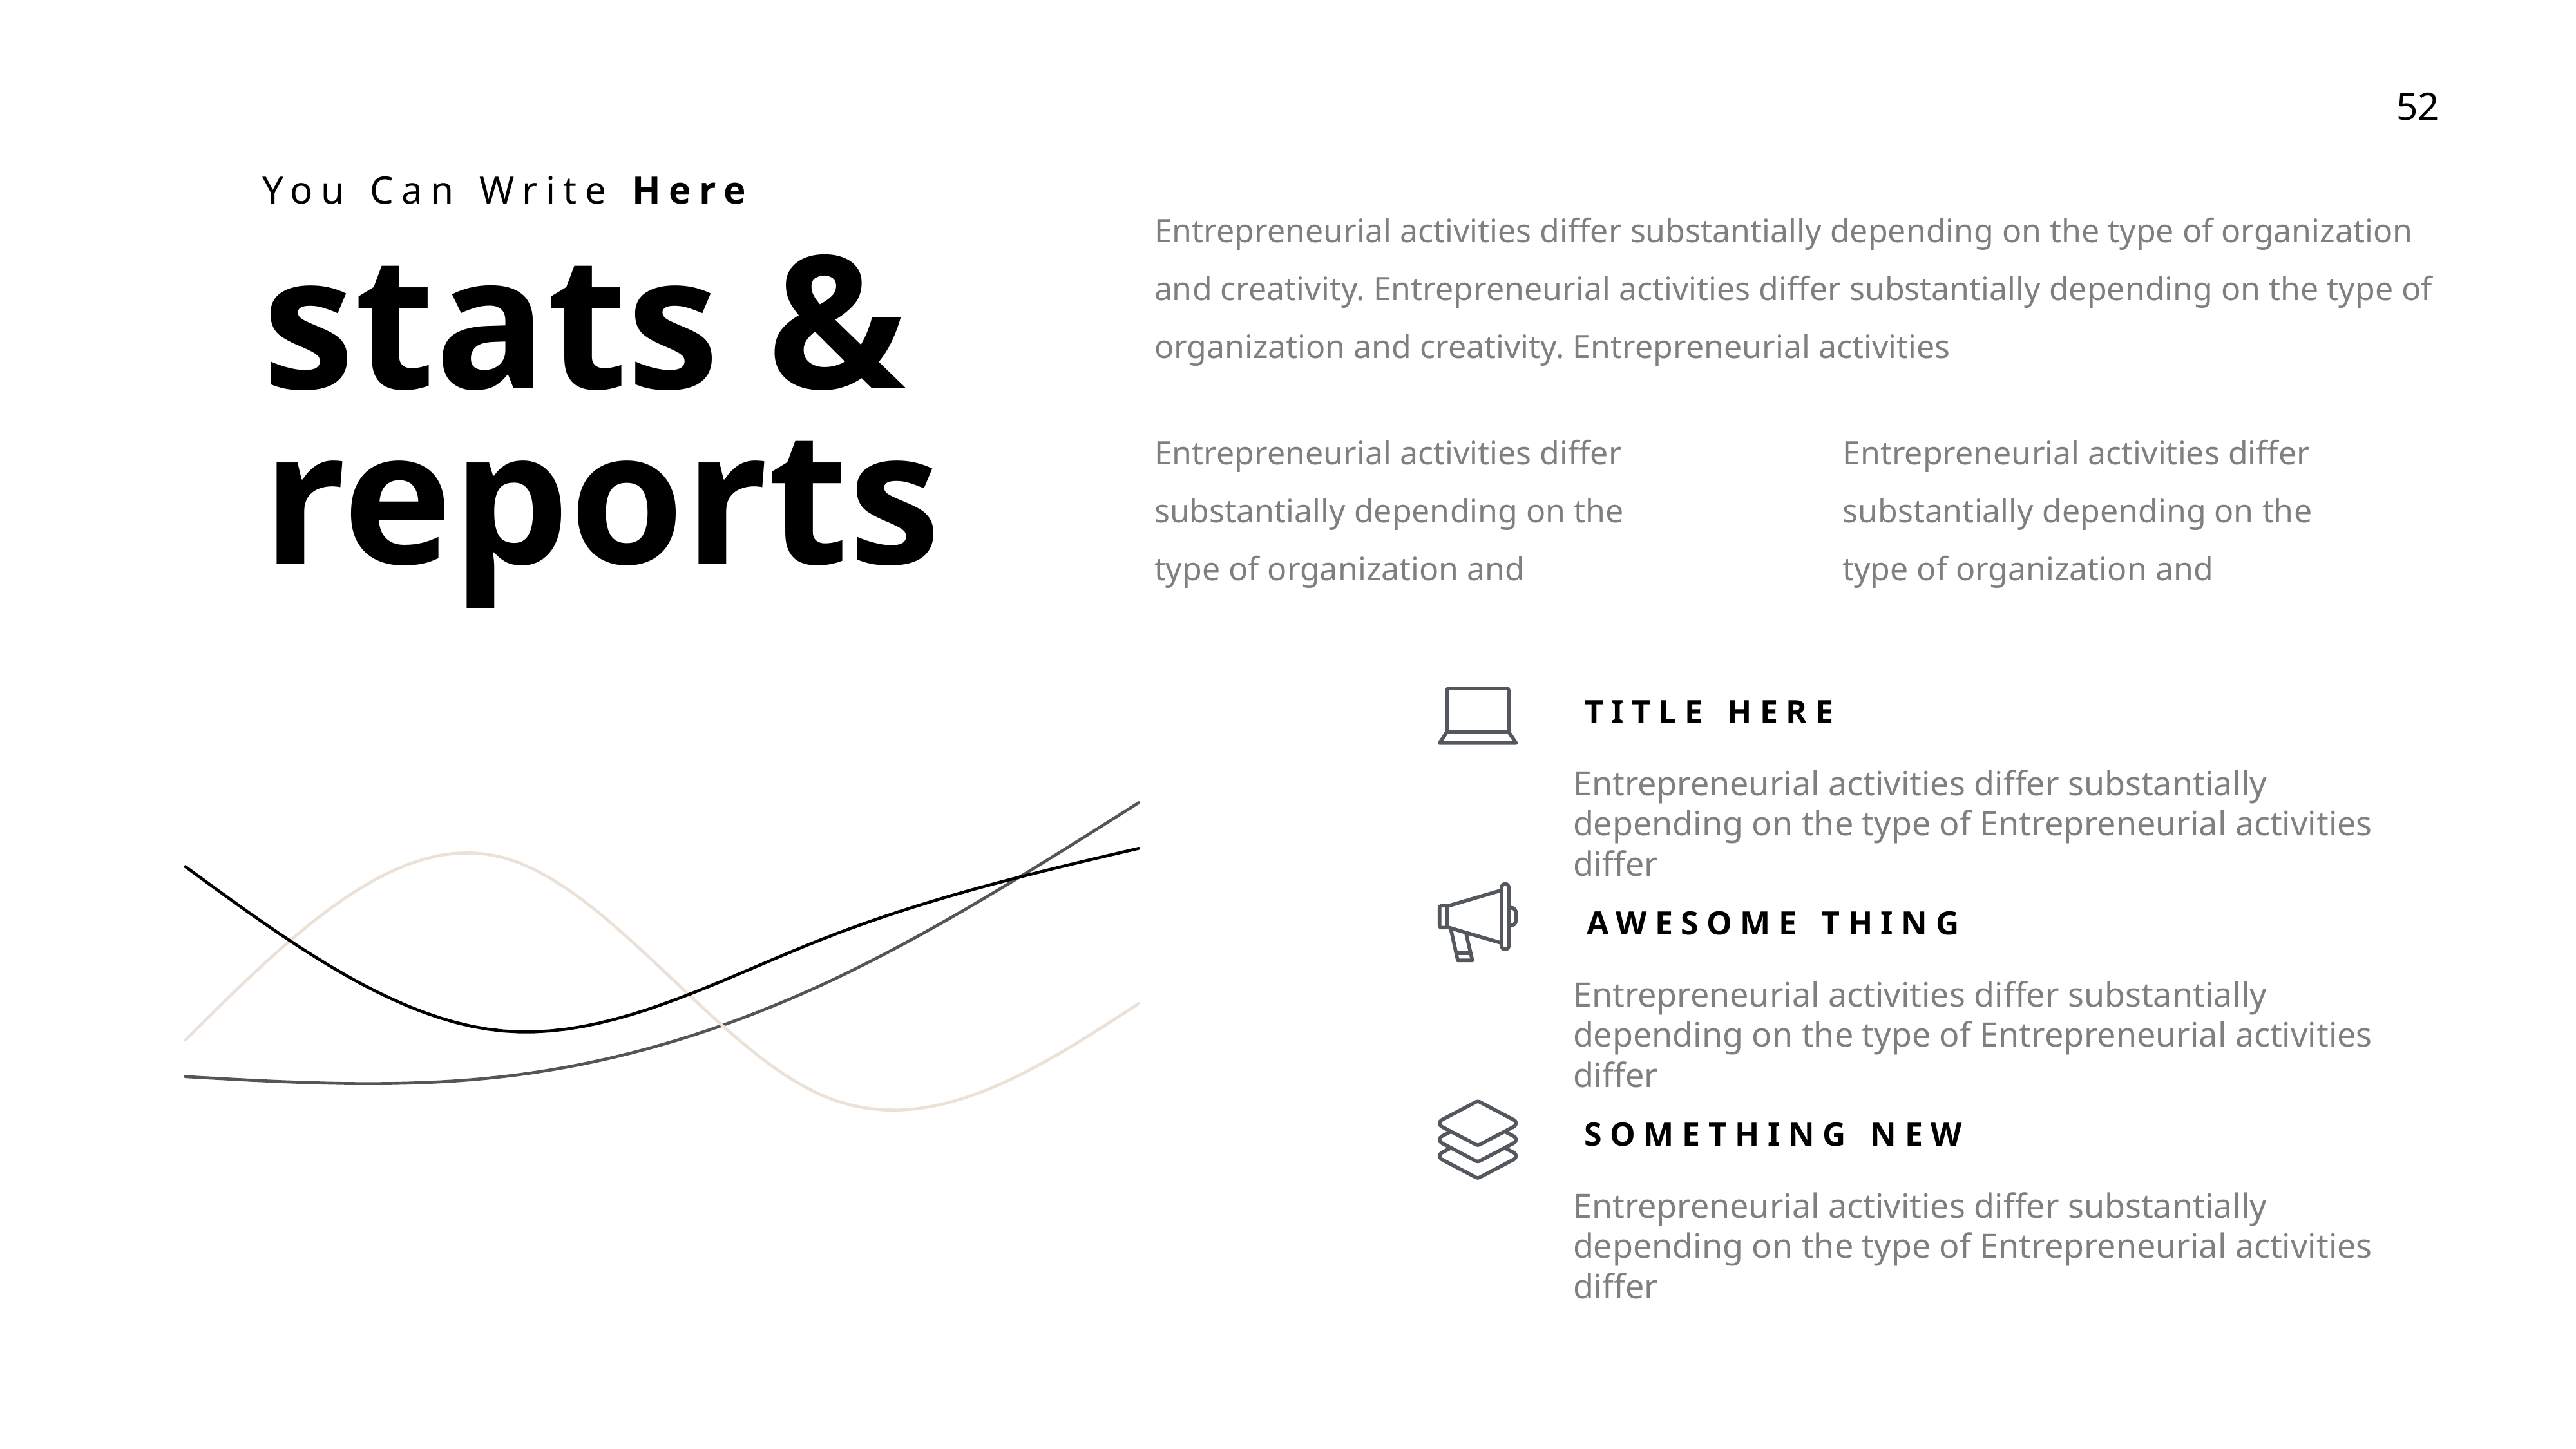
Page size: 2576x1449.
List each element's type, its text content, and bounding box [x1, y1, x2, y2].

text_box [1437, 882, 1518, 963]
text_box [1437, 687, 1518, 745]
text_box Entrepreneurial activities differ substantially depending on the type of organization and creativity. Entrepreneurial activities differ substantially depending on the type of organization and creativity. Entrepreneurial activities [1145, 186, 2447, 370]
text_box stats & reports [253, 245, 1145, 606]
text_box Entrepreneurial activities differ substantially depending on the type of Entrepreneurial activities differ [1563, 968, 2392, 1099]
text_box Entrepreneurial activities differ substantially depending on the type of organization and [1145, 408, 1704, 592]
chart [0, 699, 1324, 1271]
text_box You Can Write Here [253, 161, 908, 216]
text_box Entrepreneurial activities differ substantially depending on the type of organization and [1833, 408, 2392, 592]
text_box Entrepreneurial activities differ substantially depending on the type of Entrepreneurial activities differ [1563, 1179, 2392, 1310]
text_box TITLE HERE [1575, 687, 1844, 735]
text_box [1437, 1099, 1518, 1180]
text_box SOMETHING NEW [1575, 1108, 1972, 1157]
text_box AWESOME THING [1577, 897, 1969, 946]
text_box Entrepreneurial activities differ substantially depending on the type of Entrepreneurial activities differ [1563, 757, 2392, 888]
